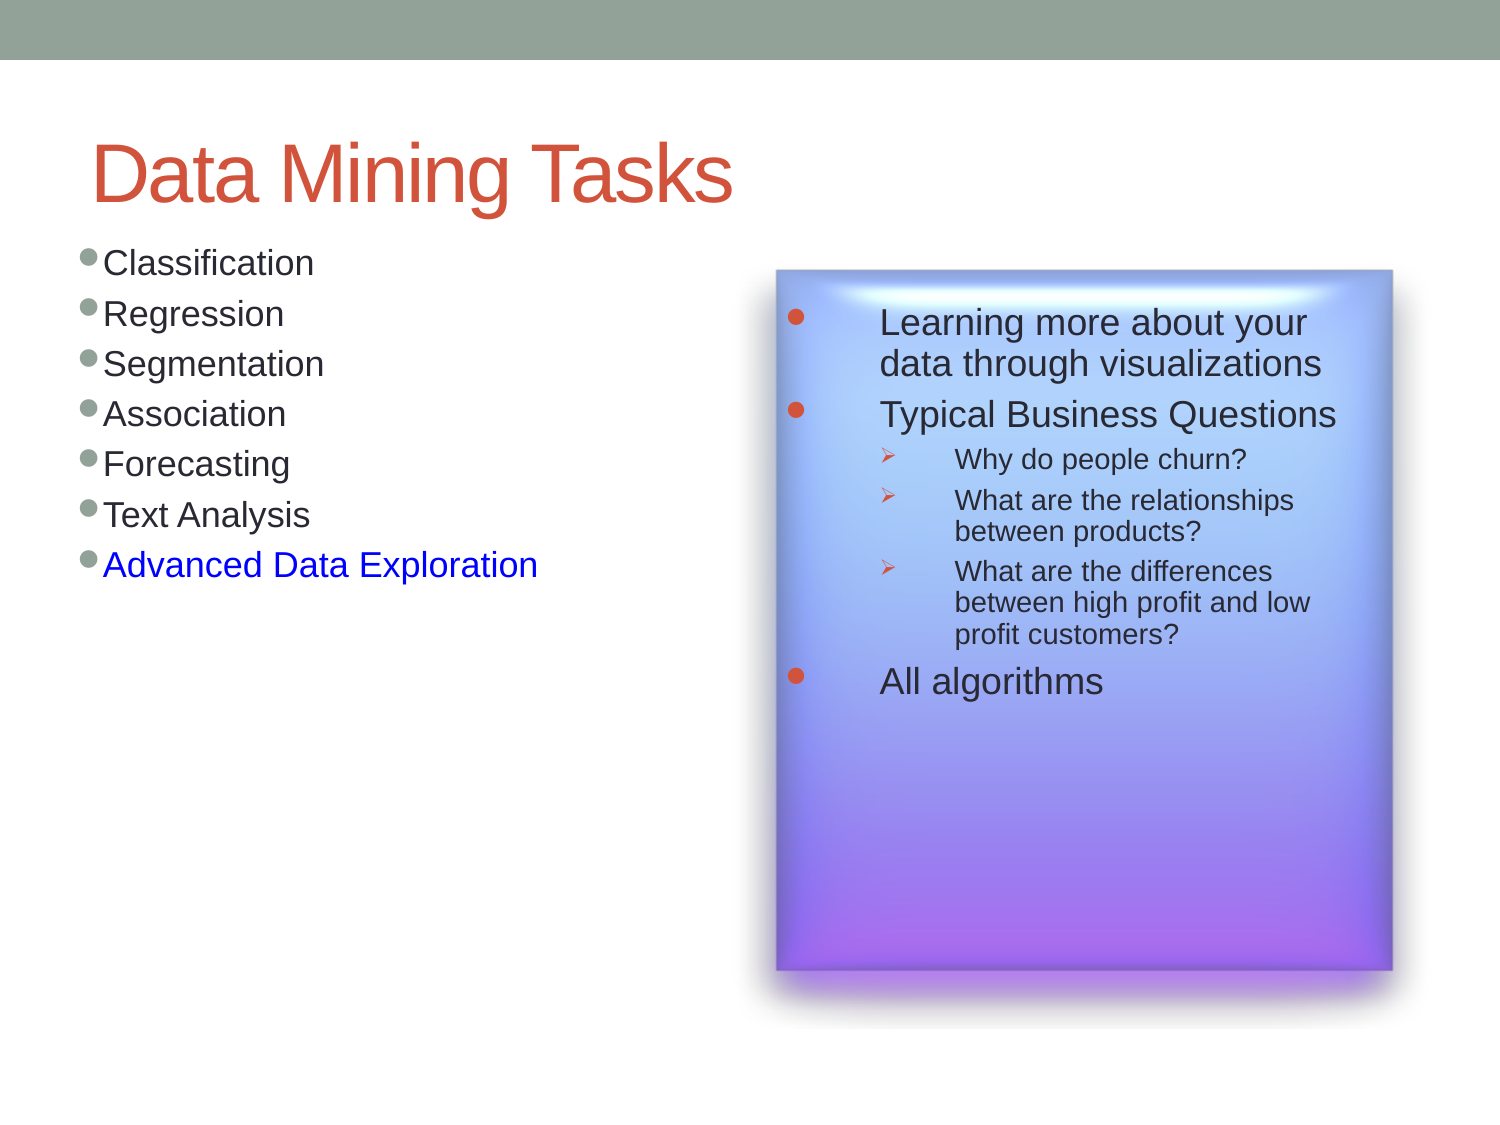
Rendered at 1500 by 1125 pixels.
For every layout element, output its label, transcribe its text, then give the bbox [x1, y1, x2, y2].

list Classification Regression Segmentation Association Forecasting Text Analysis Advanced Data Exploration [62, 232, 741, 596]
title Data Mining Tasks [75, 87, 1425, 250]
picture [732, 262, 1432, 1030]
